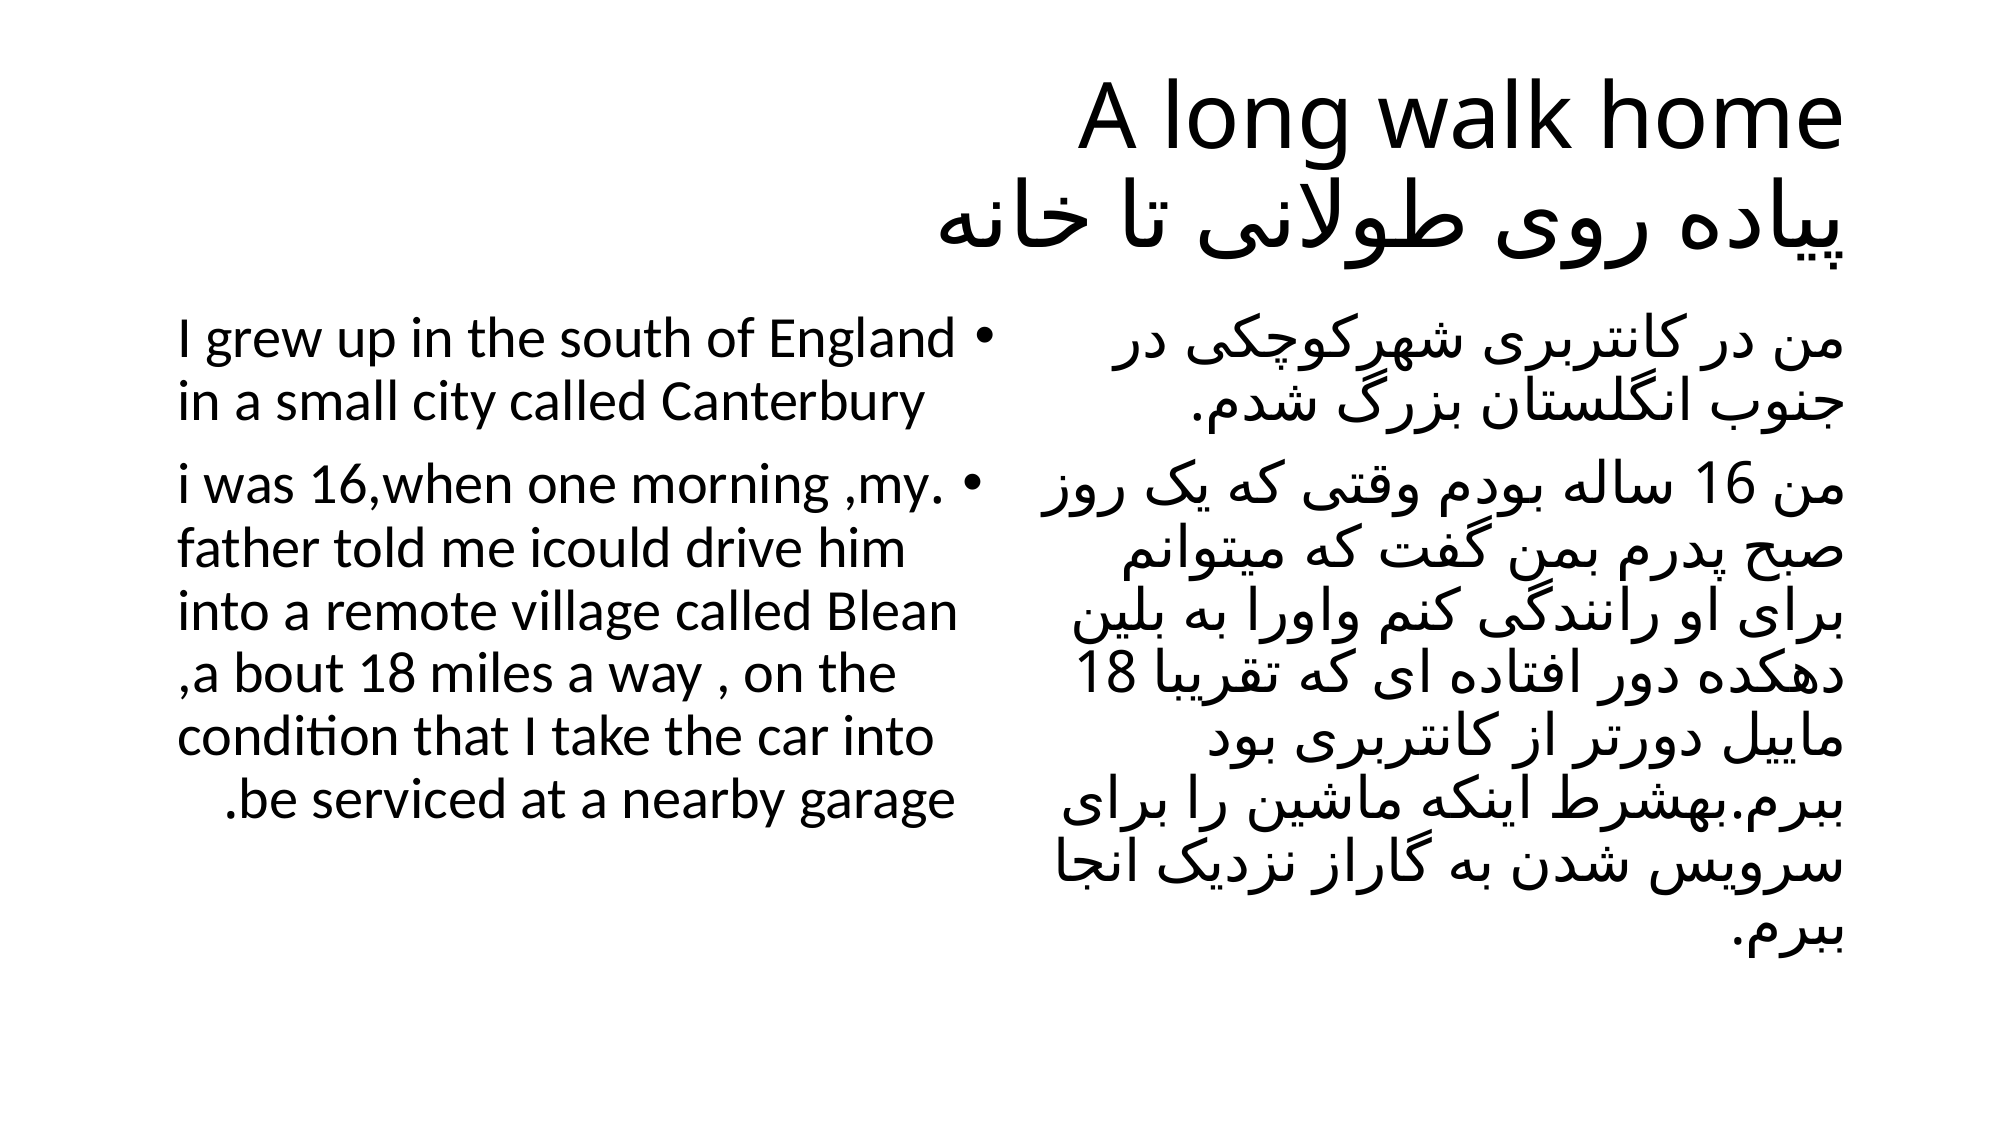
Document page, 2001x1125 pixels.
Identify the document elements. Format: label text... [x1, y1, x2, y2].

list من در کانتربری شهرکوچکی در جنوب انگلستان بزرگ شدم. من 16 ساله بودم وقتی که یک روز صبح پدرم بمن گفت که میتوانم برای او رانندگی کنم واورا به بلین دهکده دور افتاده ای که تقریبا 18 ماییل دورتر از کانتربری بود ببرم.بهشرط اینکه ماشین را برای سرویس شدن به گاراز نزدیک انجا ببرم. [1012, 299, 1863, 1014]
list I grew up in the south of England in a small city called Canterbury .i was 16,when one morning ,my father told me icould drive him into a remote village called Blean ,a bout 18 miles a way , on the condition that I take the car into be serviced at a nearby garage. [162, 299, 1012, 1014]
title A long walk home پیاده روی طولانی تا خانه [137, 59, 1863, 278]
